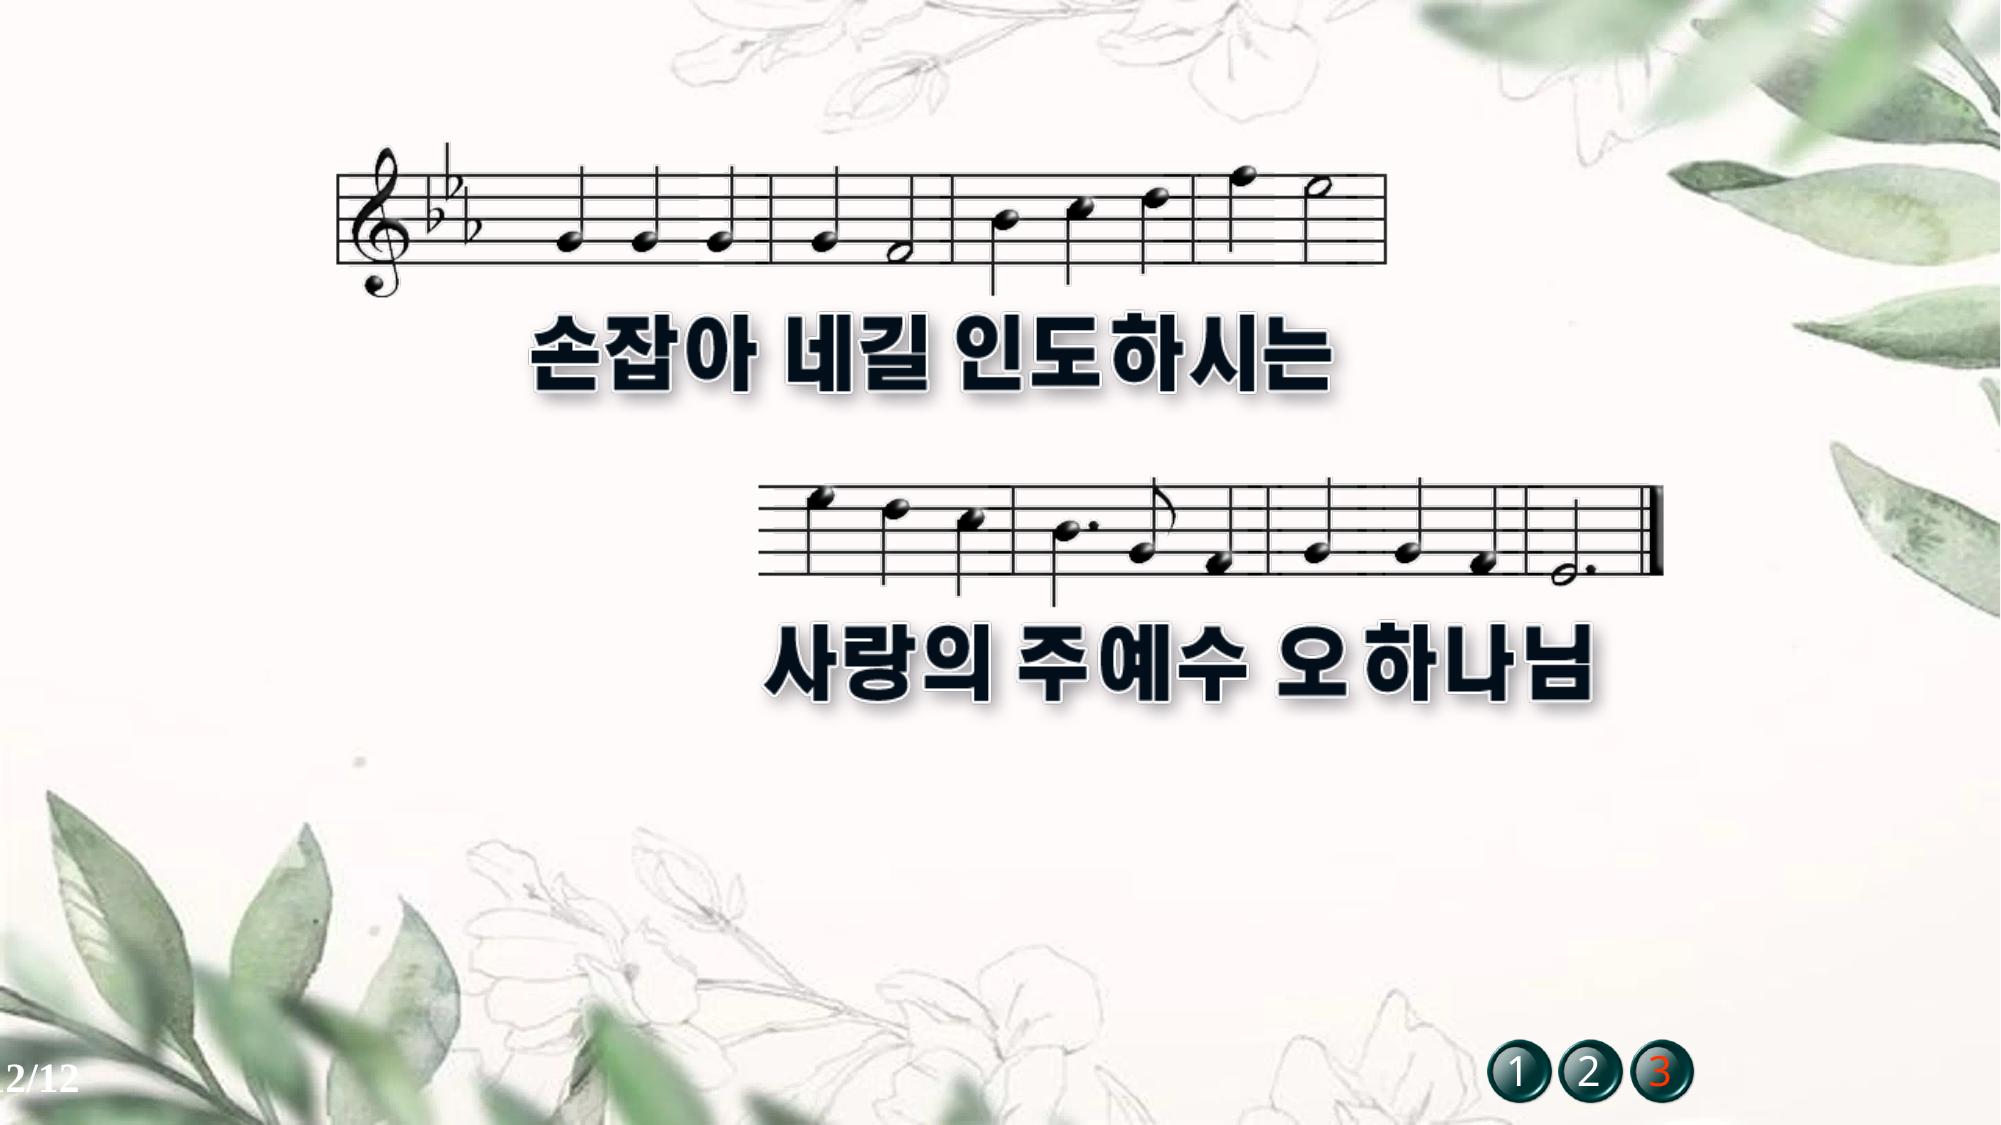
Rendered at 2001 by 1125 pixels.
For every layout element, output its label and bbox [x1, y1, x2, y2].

picture [0, 0, 2001, 1125]
text_box [1627, 1035, 1697, 1106]
text_box [1555, 1035, 1626, 1106]
text_box [1484, 1035, 1555, 1106]
